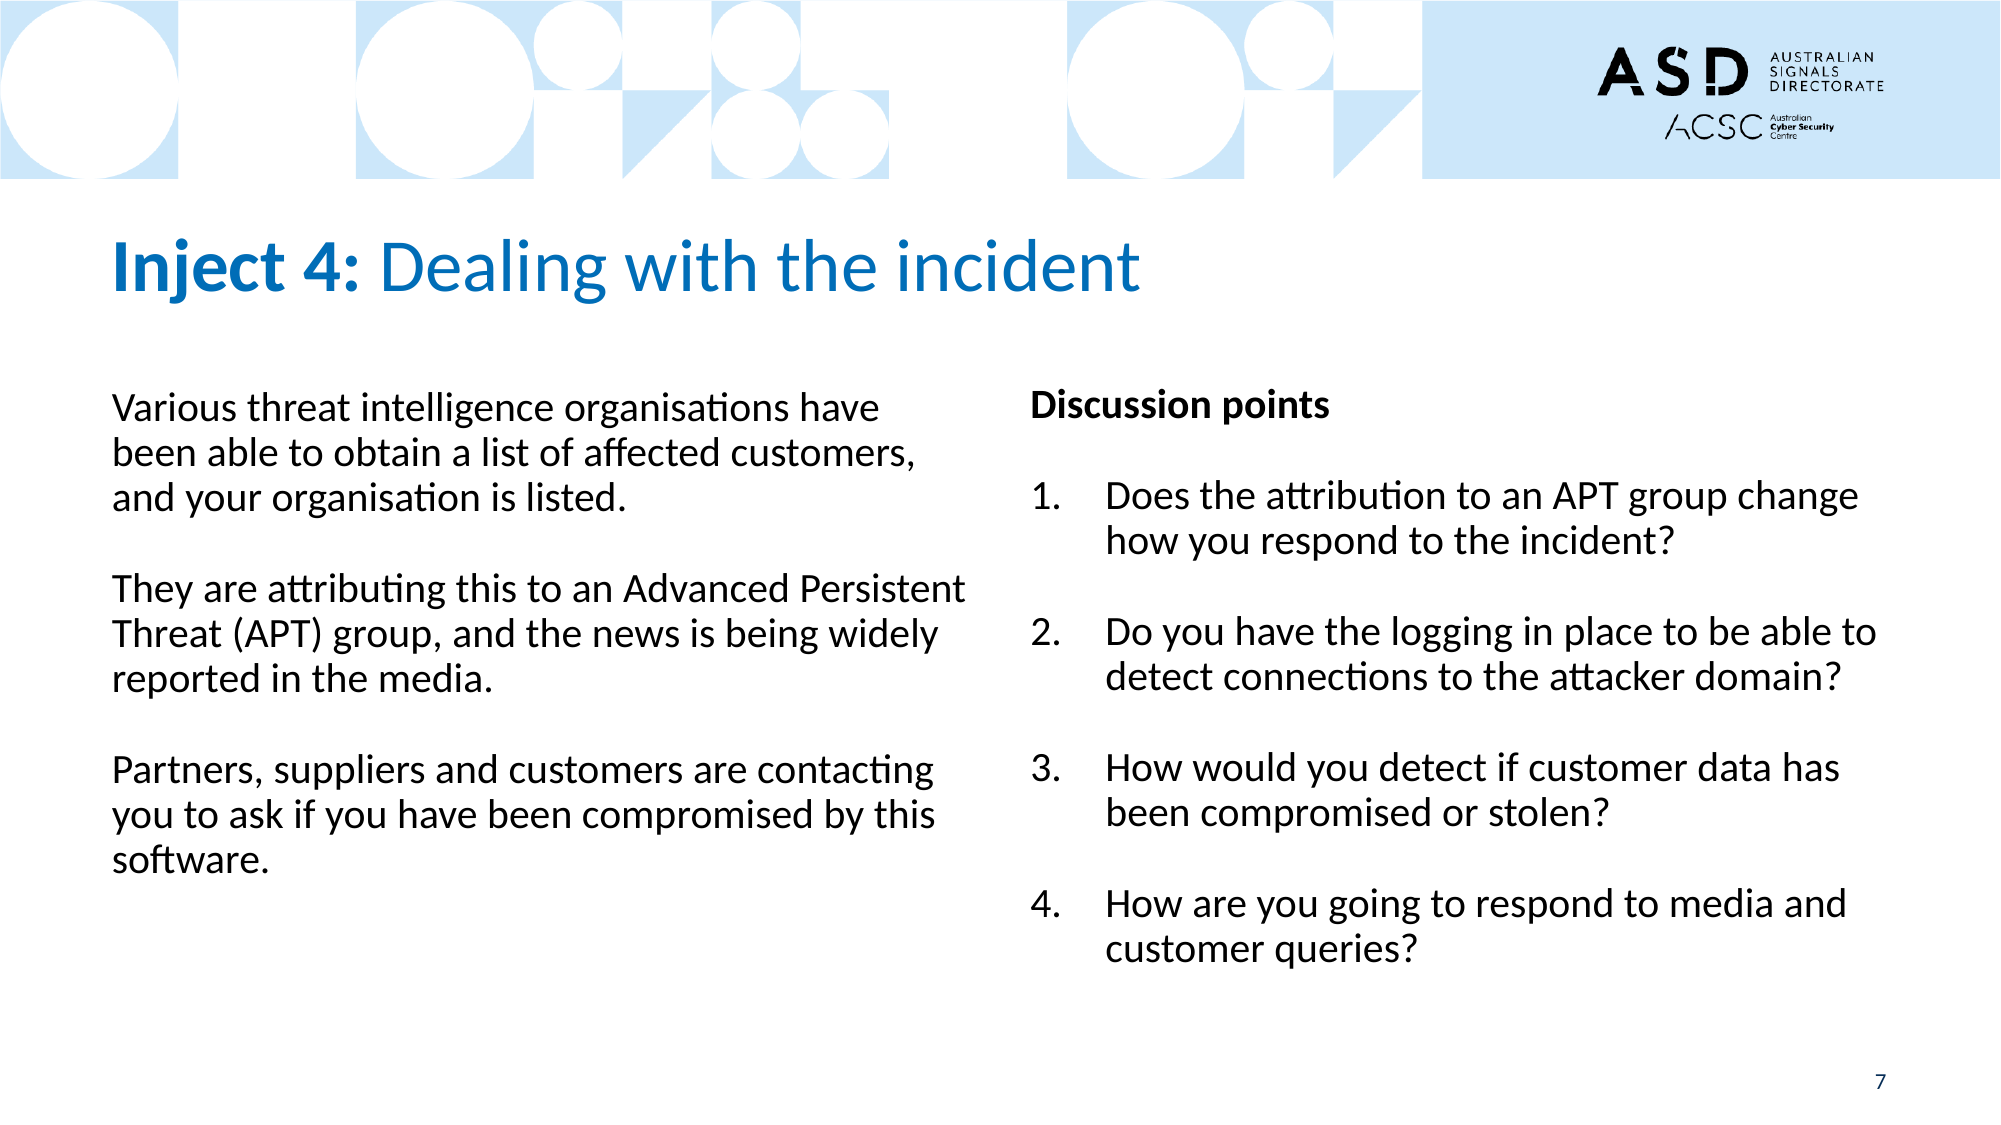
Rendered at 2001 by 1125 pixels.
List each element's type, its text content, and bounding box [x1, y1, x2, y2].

list Various threat intelligence organisations have been able to obtain a list of affected customers, and your organisation is listed. They are attributing this to an Advanced Persistent Threat (APT) group, and the news is being widely reported in the media. Partners, suppliers and customers are contacting you to ask if you have been compromised by this software. [96, 378, 983, 1007]
picture [0, 0, 2001, 179]
title Inject 4: Dealing with the incident [96, 207, 1902, 328]
list Discussion points Does the attribution to an APT group change how you respond to the incident? Do you have the logging in place to be able to detect connections to the attacker domain? How would you detect if customer data has been compromised or stolen? How are you going to respond to media and customer queries? [1015, 375, 1902, 1004]
slide_number 7 [1799, 1050, 1902, 1111]
